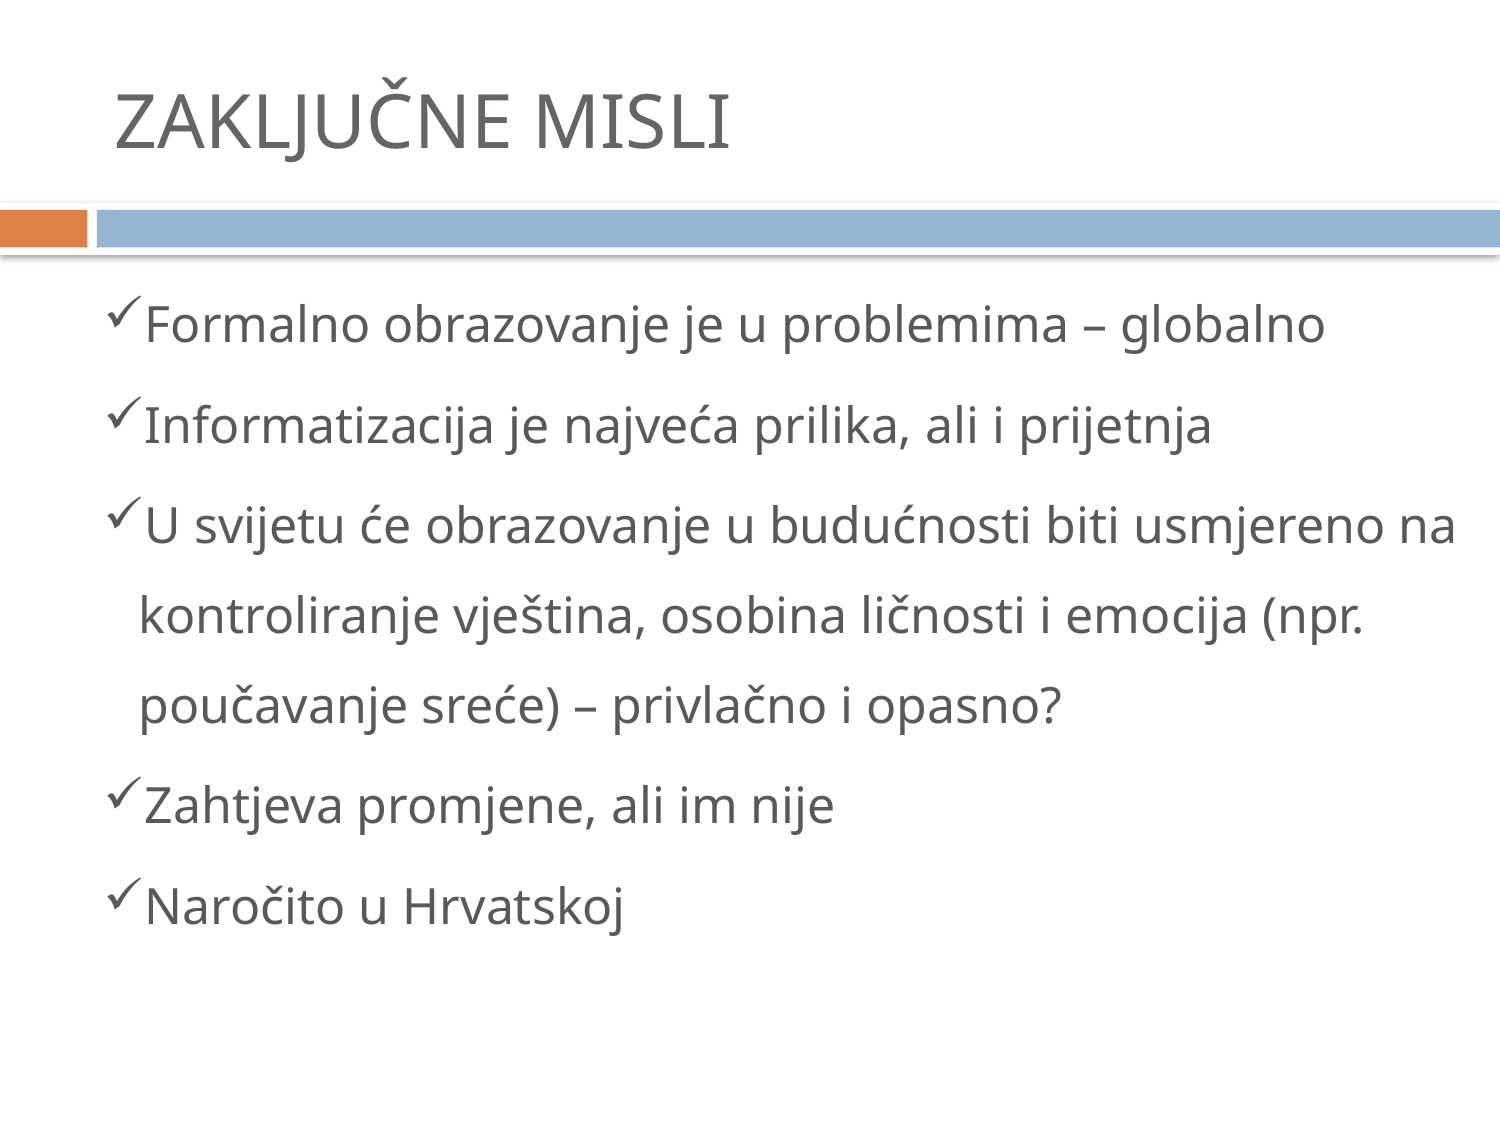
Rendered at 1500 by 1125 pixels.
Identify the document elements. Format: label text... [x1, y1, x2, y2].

title ZAKLJUČNE MISLI [99, 37, 1438, 201]
text_box Formalno obrazovanje je u problemima – globalno Informatizacija je najveća prilika, ali i prijetnja U svijetu će obrazovanje u budućnosti biti usmjereno na kontroliranje vještina, osobina ličnosti i emocija (npr. poučavanje sreće) – privlačno i opasno? Zahtjeva promjene, ali im nije Naročito u Hrvatskoj [88, 255, 1500, 942]
